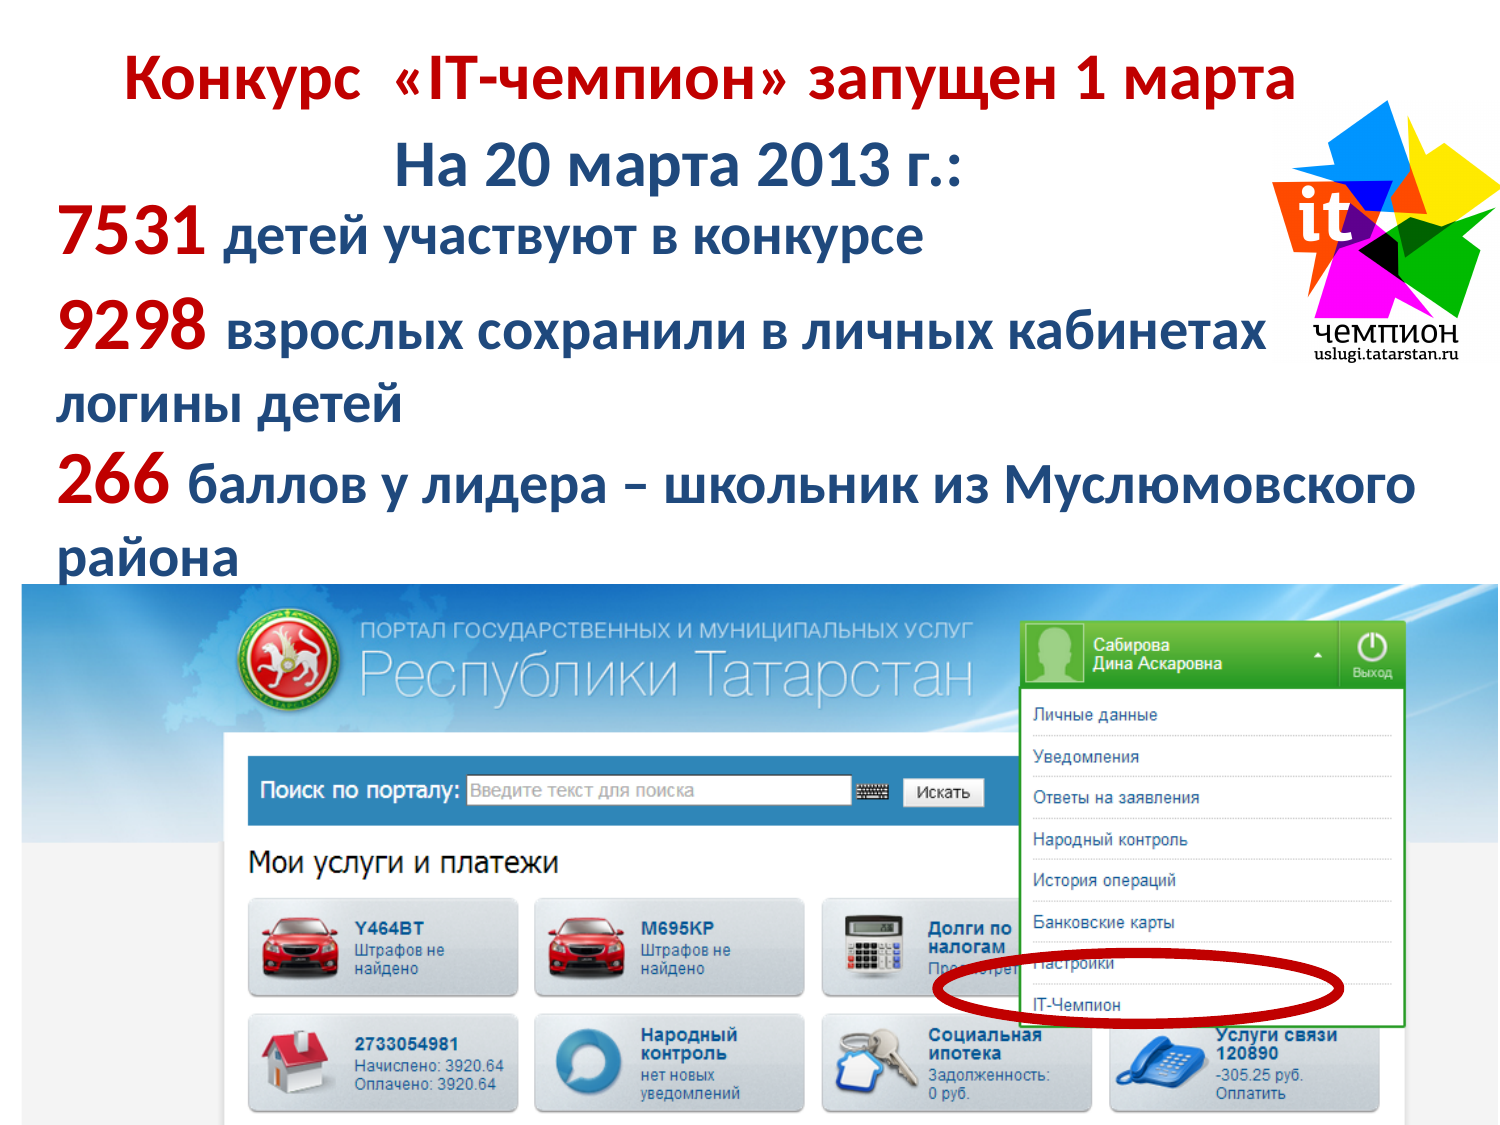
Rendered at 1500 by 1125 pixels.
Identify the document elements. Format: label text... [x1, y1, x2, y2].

picture [21, 584, 1499, 1125]
text_box 7531 детей участвуют в конкурсе [41, 172, 1267, 267]
picture [1272, 100, 1500, 364]
text_box 266 баллов у лидера – школьник из Муслюмовского района [41, 420, 1442, 583]
title На 20 марта 2013 г.: [29, 112, 1267, 315]
text_box Конкурс «IT-чемпион» запущен 1 марта [53, 0, 1385, 150]
text_box 9298 взрослых сохранили в личных кабинетах логины детей [41, 267, 1412, 420]
